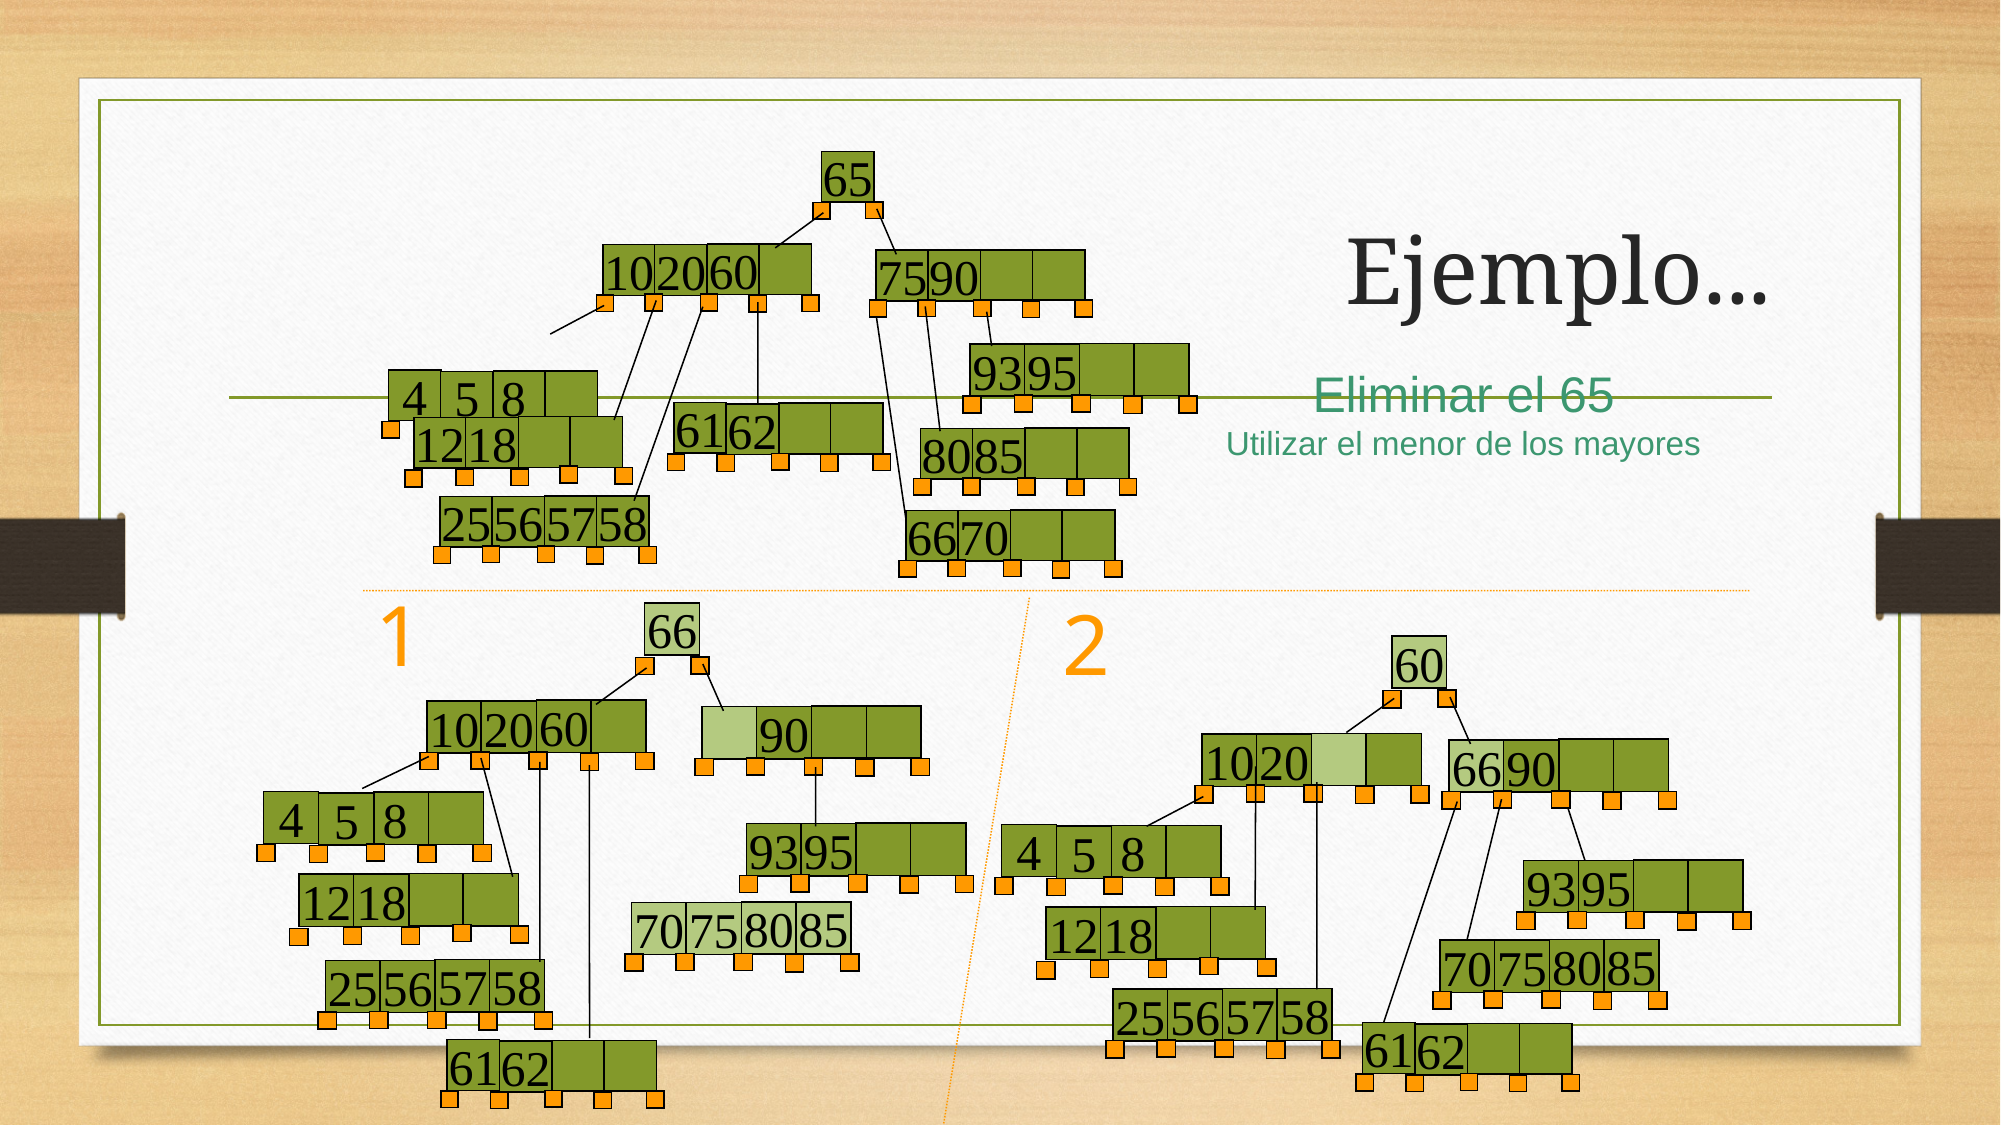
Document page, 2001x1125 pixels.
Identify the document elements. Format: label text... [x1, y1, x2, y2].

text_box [404, 416, 633, 488]
title Ejemplo... [212, 161, 1788, 375]
text_box [811, 706, 866, 759]
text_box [739, 822, 974, 894]
text_box [962, 477, 981, 495]
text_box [1516, 859, 1752, 931]
text_box Eliminar el 65 Utilizar el menor de los mayores [1210, 354, 1717, 470]
text_box [690, 656, 710, 674]
text_box 70 [1439, 940, 1494, 993]
text_box [471, 752, 490, 770]
text_box [528, 752, 548, 770]
text_box 10 [1202, 734, 1256, 787]
text_box [1052, 561, 1070, 578]
text_box [865, 201, 883, 219]
text_box 20 [481, 700, 536, 754]
text_box [785, 954, 804, 972]
text_box 70 [631, 902, 686, 955]
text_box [994, 824, 1230, 896]
text_box 90 [756, 706, 811, 759]
text_box [734, 953, 753, 971]
text_box [1195, 785, 1214, 803]
text_box [702, 706, 756, 759]
text_box [855, 759, 874, 777]
text_box [1074, 300, 1093, 318]
text_box [580, 753, 599, 771]
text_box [317, 959, 553, 1031]
text_box [1551, 790, 1570, 808]
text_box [440, 1039, 665, 1109]
text_box [1593, 992, 1612, 1010]
text_box 90 [927, 250, 980, 301]
text_box 90 [1503, 739, 1558, 793]
text_box [749, 295, 767, 313]
text_box 80 [741, 901, 795, 954]
text_box [801, 294, 819, 312]
text_box [973, 299, 991, 317]
text_box [759, 243, 812, 295]
text_box 2 [1047, 584, 1125, 700]
text_box [1003, 559, 1021, 577]
text_box 66 [905, 510, 957, 562]
text_box [1017, 477, 1036, 495]
text_box 70 [957, 510, 1010, 562]
text_box [804, 757, 823, 775]
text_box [433, 495, 657, 565]
text_box [911, 758, 930, 776]
text_box [1410, 785, 1430, 803]
text_box 20 [654, 244, 707, 296]
picture [0, 0, 2001, 1125]
text_box 75 [1494, 940, 1549, 993]
text_box [635, 752, 654, 770]
text_box [1602, 792, 1622, 810]
text_box [913, 478, 931, 496]
text_box [1613, 739, 1669, 792]
text_box [746, 757, 765, 775]
text_box [1024, 427, 1076, 479]
text_box [840, 953, 859, 972]
text_box 60 [1391, 635, 1447, 689]
text_box [1304, 785, 1316, 803]
text_box [645, 294, 663, 311]
text_box [635, 657, 654, 675]
text_box 75 [876, 250, 927, 301]
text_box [1355, 1022, 1580, 1092]
text_box [1076, 427, 1130, 479]
text_box [1317, 785, 1323, 803]
text_box 60 [536, 700, 590, 753]
text_box 75 [686, 902, 741, 955]
text_box [1123, 396, 1142, 414]
text_box 66 [644, 602, 700, 656]
text_box [1178, 395, 1198, 413]
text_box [289, 873, 529, 946]
text_box 10 [426, 700, 481, 754]
text_box [1311, 733, 1366, 786]
text_box [1437, 689, 1457, 707]
text_box [948, 559, 966, 577]
text_box [813, 202, 831, 220]
text_box 20 [1256, 734, 1311, 787]
text_box 60 [707, 243, 759, 295]
text_box 85 [972, 428, 1024, 480]
text_box [1119, 478, 1137, 496]
text_box 85 [795, 901, 851, 954]
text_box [1036, 906, 1276, 980]
text_box [1355, 786, 1374, 804]
text_box [624, 953, 643, 972]
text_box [381, 369, 606, 440]
text_box 66 [1449, 739, 1503, 793]
text_box [1493, 790, 1512, 808]
text_box [1022, 301, 1040, 318]
text_box 93 [969, 343, 1024, 397]
text_box [1366, 733, 1422, 786]
text_box [1134, 343, 1190, 396]
text_box [1079, 343, 1134, 396]
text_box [667, 402, 891, 472]
text_box [700, 294, 718, 311]
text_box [1105, 988, 1341, 1059]
text_box [918, 299, 936, 317]
text_box [1658, 791, 1677, 809]
text_box [695, 758, 714, 776]
text_box [1648, 991, 1667, 1009]
text_box [1382, 690, 1402, 708]
text_box 1 [360, 575, 439, 690]
text_box [1072, 395, 1091, 413]
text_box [256, 791, 492, 863]
text_box [899, 560, 917, 577]
text_box 65 [821, 151, 874, 203]
text_box 85 [1603, 939, 1660, 992]
text_box 80 [920, 428, 972, 480]
text_box [962, 395, 981, 413]
text_box [866, 706, 922, 759]
text_box [1256, 785, 1265, 803]
text_box [1062, 509, 1115, 561]
text_box [596, 294, 614, 312]
text_box [1032, 249, 1085, 301]
text_box [1246, 785, 1255, 803]
text_box [1104, 560, 1123, 577]
text_box [676, 953, 695, 971]
text_box [1014, 395, 1033, 413]
text_box 80 [1549, 939, 1603, 992]
text_box [1010, 509, 1062, 561]
text_box [869, 300, 887, 318]
text_box [1484, 991, 1503, 1009]
text_box [1432, 991, 1451, 1009]
text_box [980, 249, 1032, 301]
text_box [590, 700, 647, 753]
text_box 95 [1024, 343, 1079, 397]
text_box [1542, 991, 1561, 1009]
text_box [419, 752, 438, 770]
text_box [1558, 739, 1613, 792]
text_box [1442, 791, 1461, 809]
text_box [1066, 479, 1085, 496]
text_box 10 [602, 244, 654, 296]
